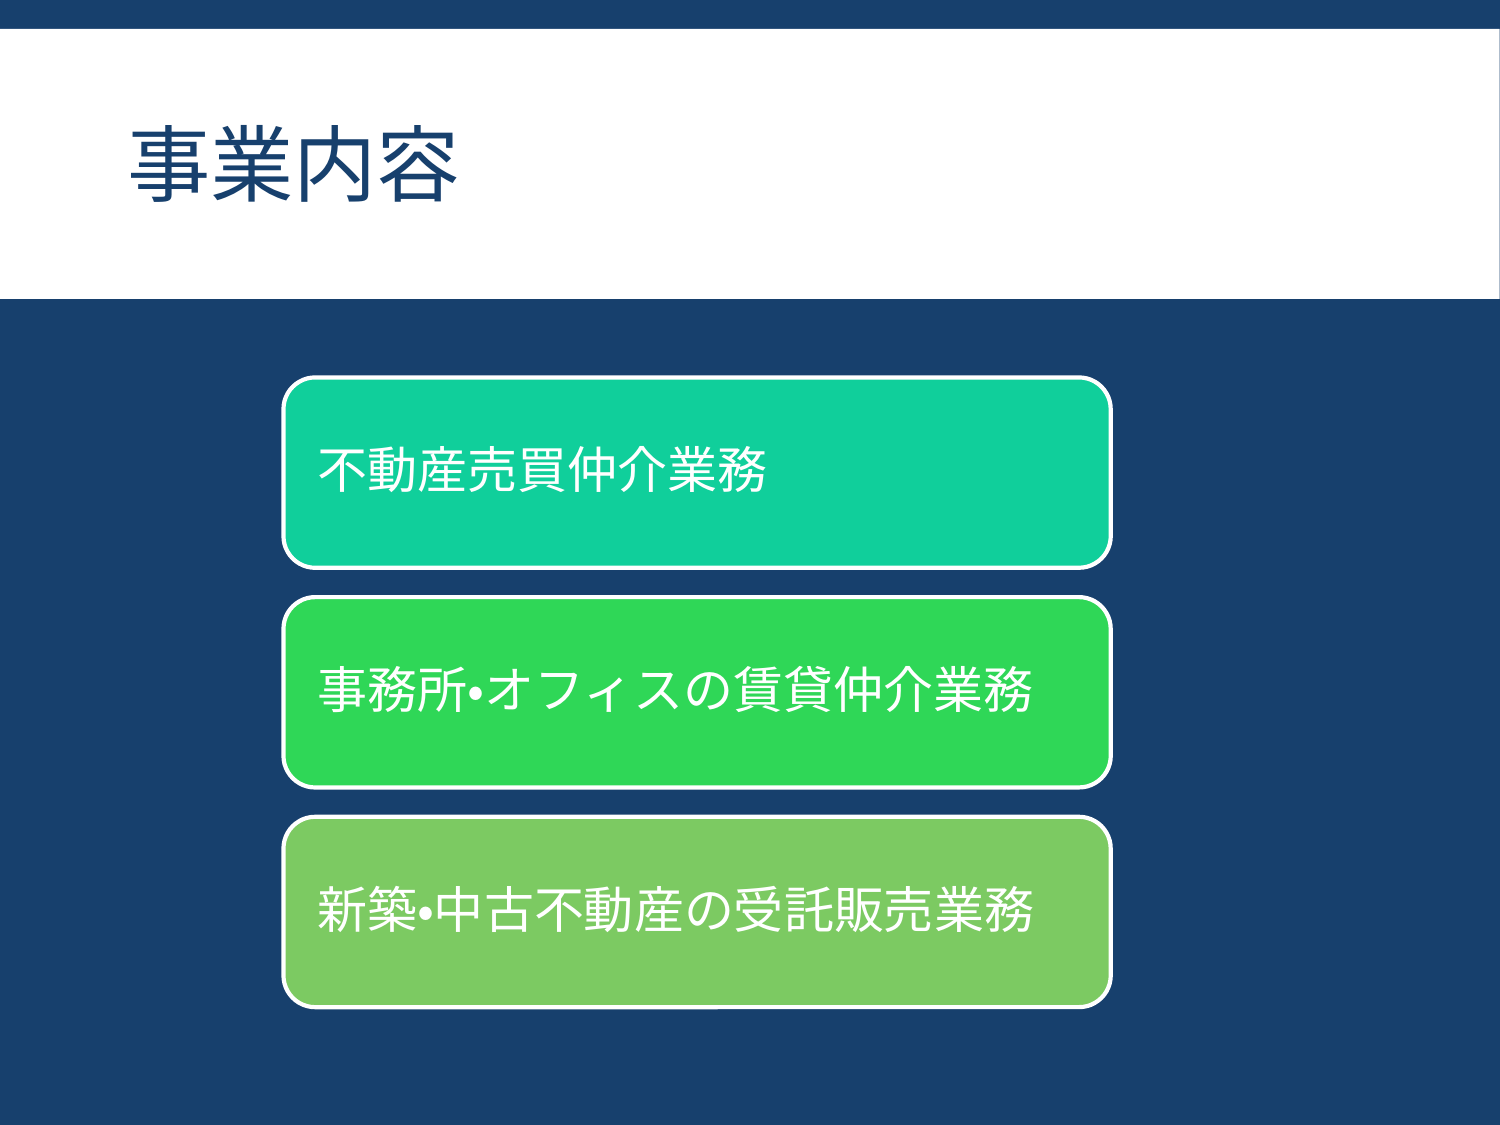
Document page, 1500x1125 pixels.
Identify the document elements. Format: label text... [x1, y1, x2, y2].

title 事業内容 [112, 46, 1388, 295]
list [283, 377, 1111, 1008]
